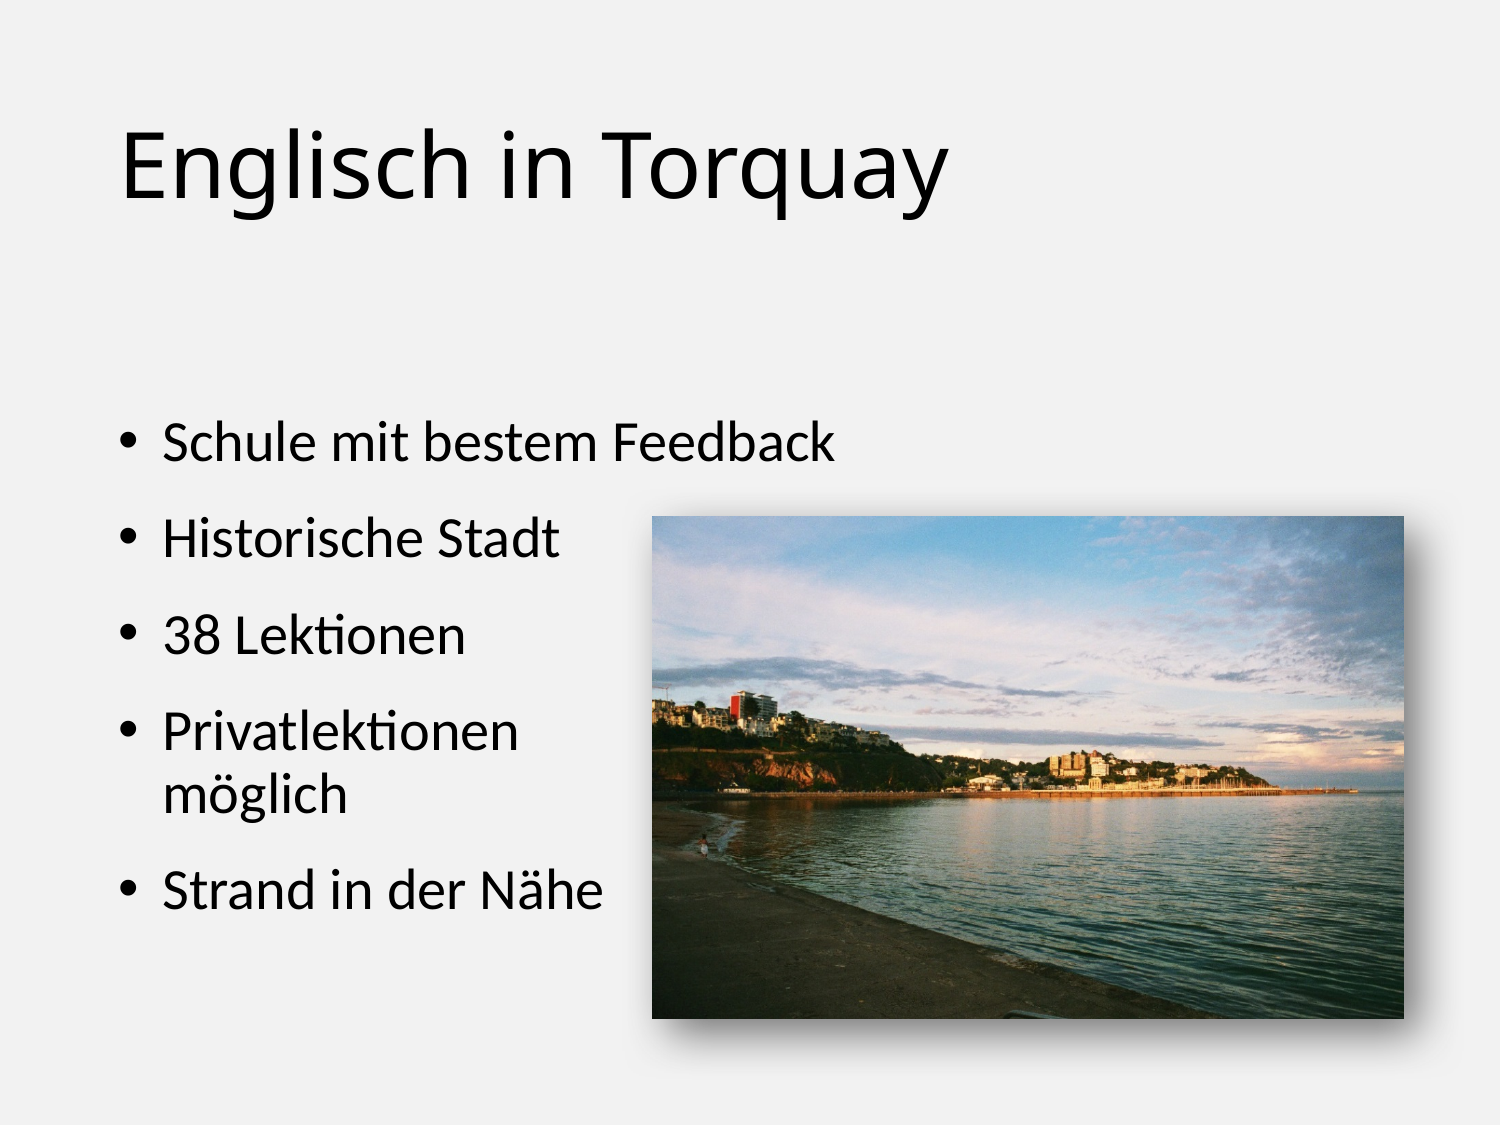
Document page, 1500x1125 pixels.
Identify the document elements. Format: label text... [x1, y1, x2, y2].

title Englisch in Torquay [103, 59, 1397, 278]
picture [651, 516, 1404, 1019]
list Schule mit bestem Feedback Historische Stadt 38 Lektionen Privatlektionen möglich Strand in der Nähe [103, 403, 1397, 1014]
